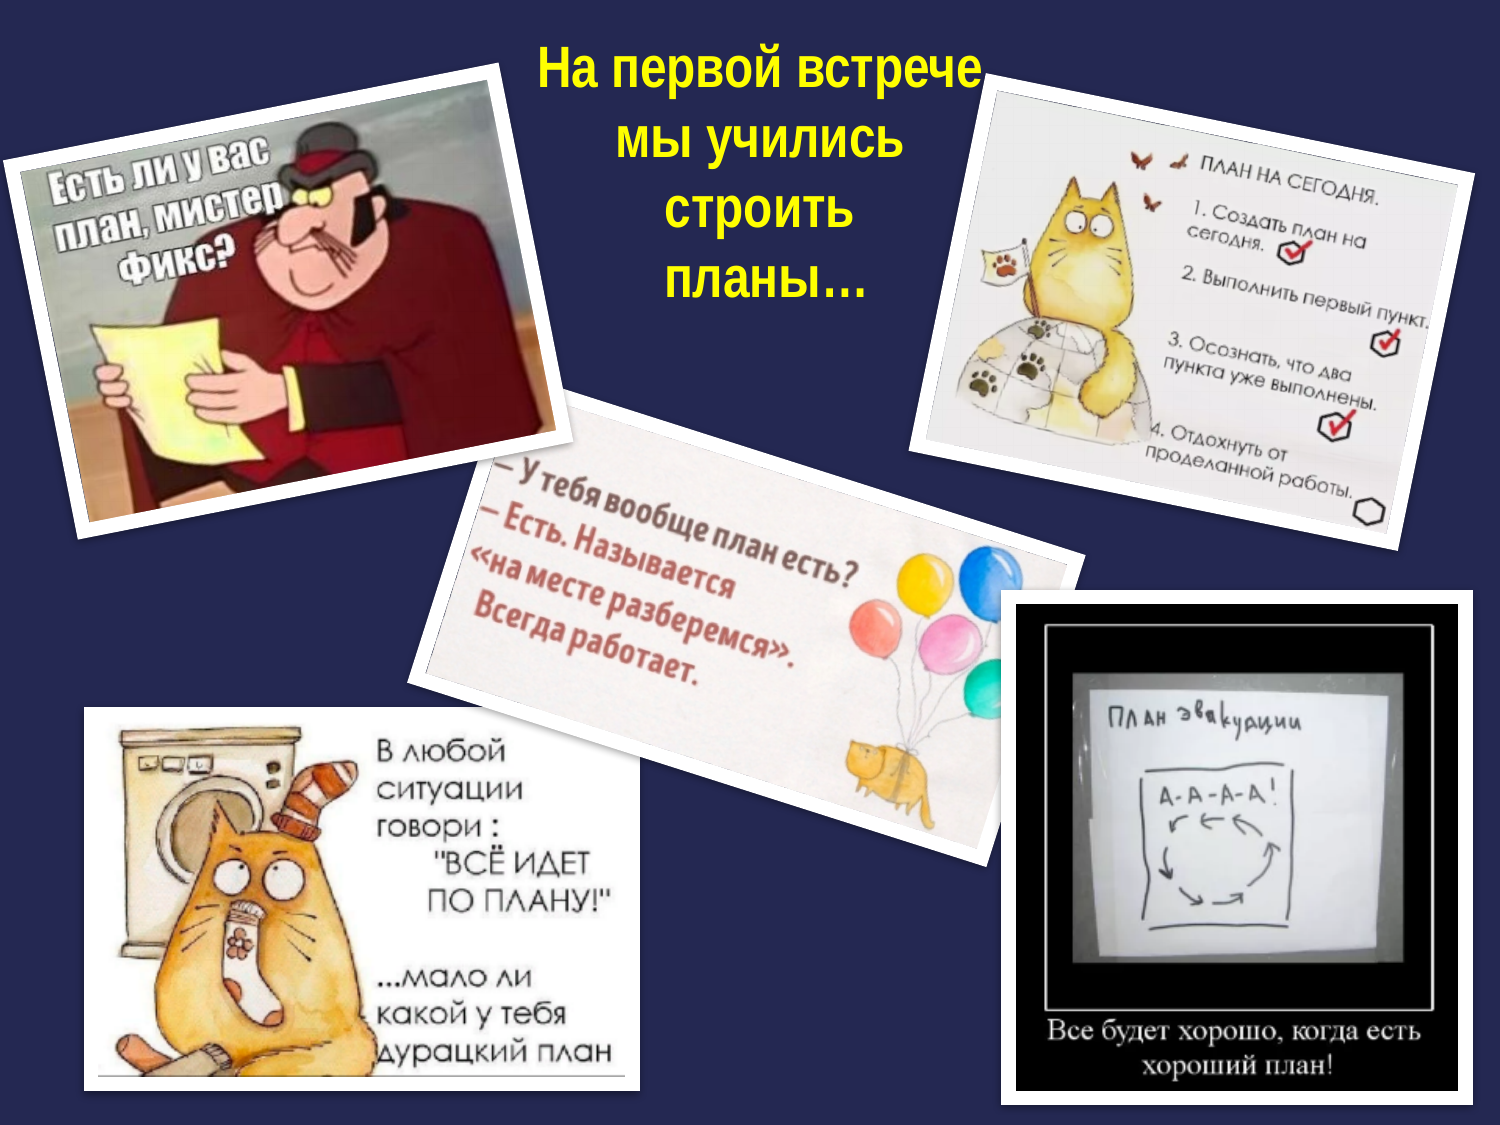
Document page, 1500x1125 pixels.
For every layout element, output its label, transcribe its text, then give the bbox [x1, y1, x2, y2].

picture [21, 80, 1459, 1091]
text_box На первой встрече мы учились строить планы… [522, 21, 1011, 317]
